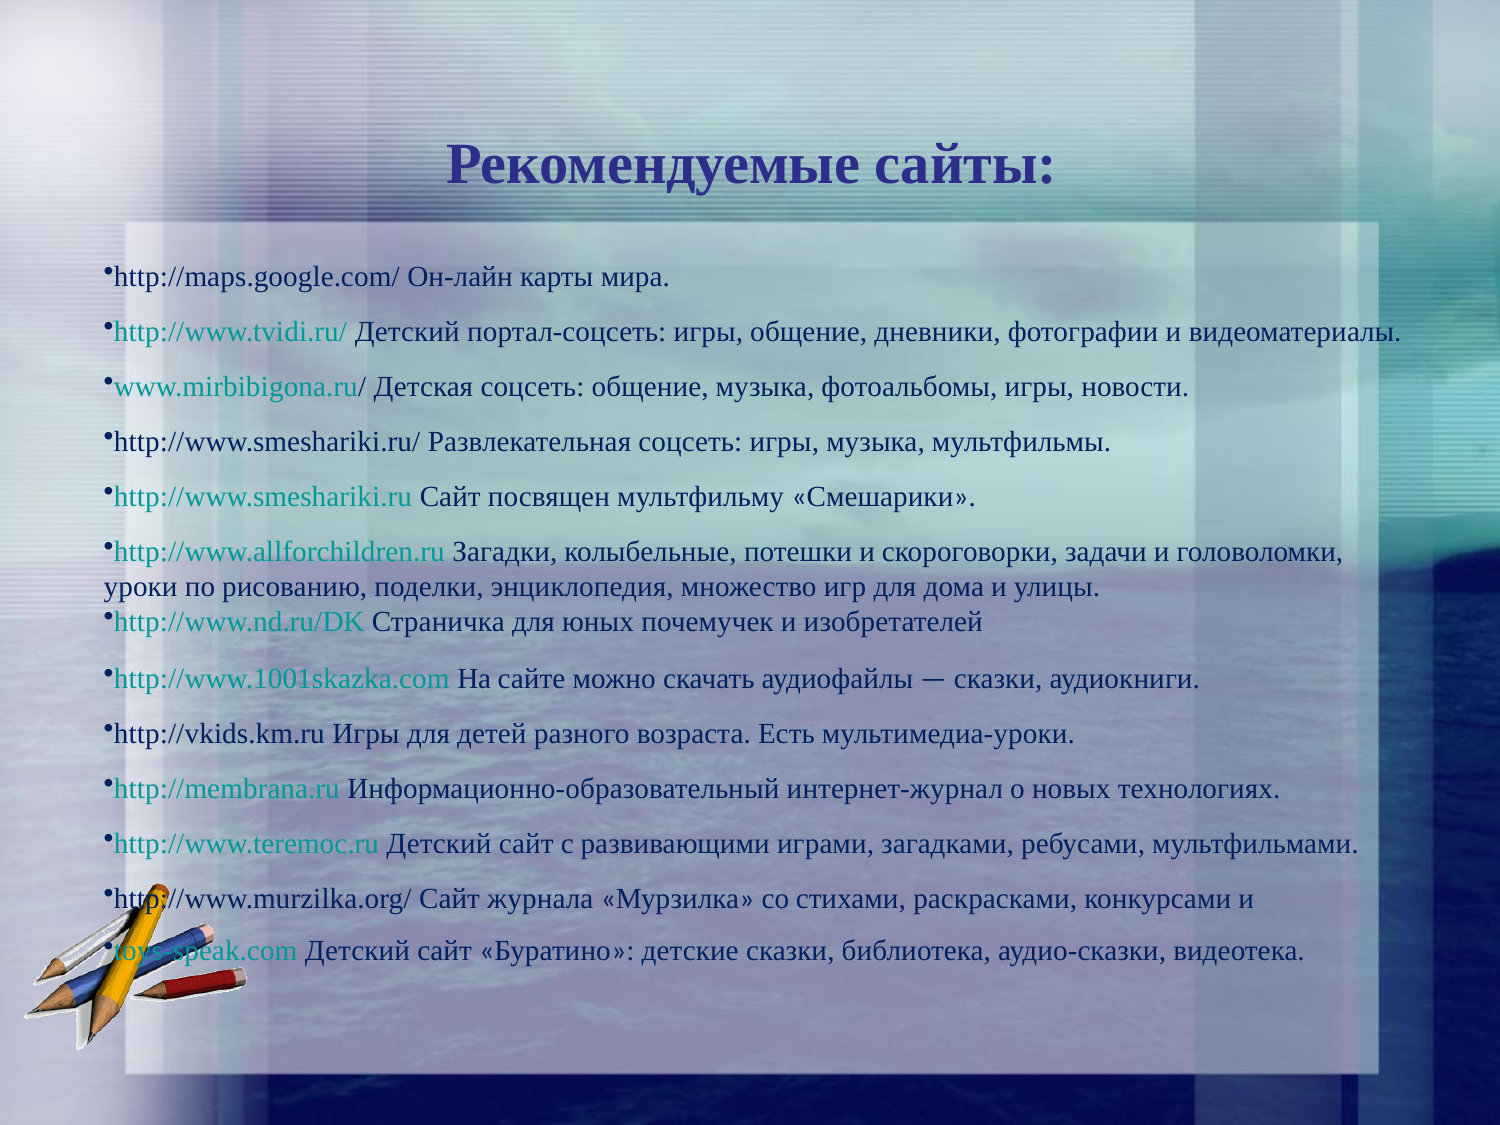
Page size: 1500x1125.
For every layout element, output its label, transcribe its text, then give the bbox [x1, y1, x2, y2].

title Рекомендуемые сайты: [76, 125, 1427, 305]
text_box http://maps.google.com/ Он-лайн карты мира. http://www.tvidi.ru/ Детский портал-соцсеть: игры, общение, дневники, фотографии и видеоматериалы. www.mirbibigona.ru/ Детская соцсеть: общение, музыка, фотоальбомы, игры, новости. http://www.smeshariki.ru/ Развлекательная соцсеть: игры, музыка, мультфильмы. http://www.smeshariki.ru Сайт посвящен мультфильму «Смешарики». http://www.allforchildren.ru Загадки, колыбельные, потешки и скороговорки, задачи и головоломки, уроки по рисованию, поделки, энциклопедия, множество игр для дома и улицы. http://www.nd.ru/DK Страничка для юных почемучек и изобретателей http://www.1001skazka.com На сайте можно скачать аудиофайлы — сказки, аудиокниги. http://vkids.km.ru Игры для детей разного возраста. Есть мультимедиа-уроки. http://membrana.ru Информационно-образовательный интернет-журнал о новых технологиях. http://www.teremoc.ru Детский сайт с развивающими играми, загадками, ребусами, мультфильмами. http://www.murzilka.org/ Сайт журнала «Мурзилка» со стихами, раскрасками, конкурсами и toys-speak.com Детский сайт «Буратино»: детские сказки, библиотека, аудио-сказки, видеотека. [88, 305, 1423, 974]
picture [0, 0, 1500, 1125]
